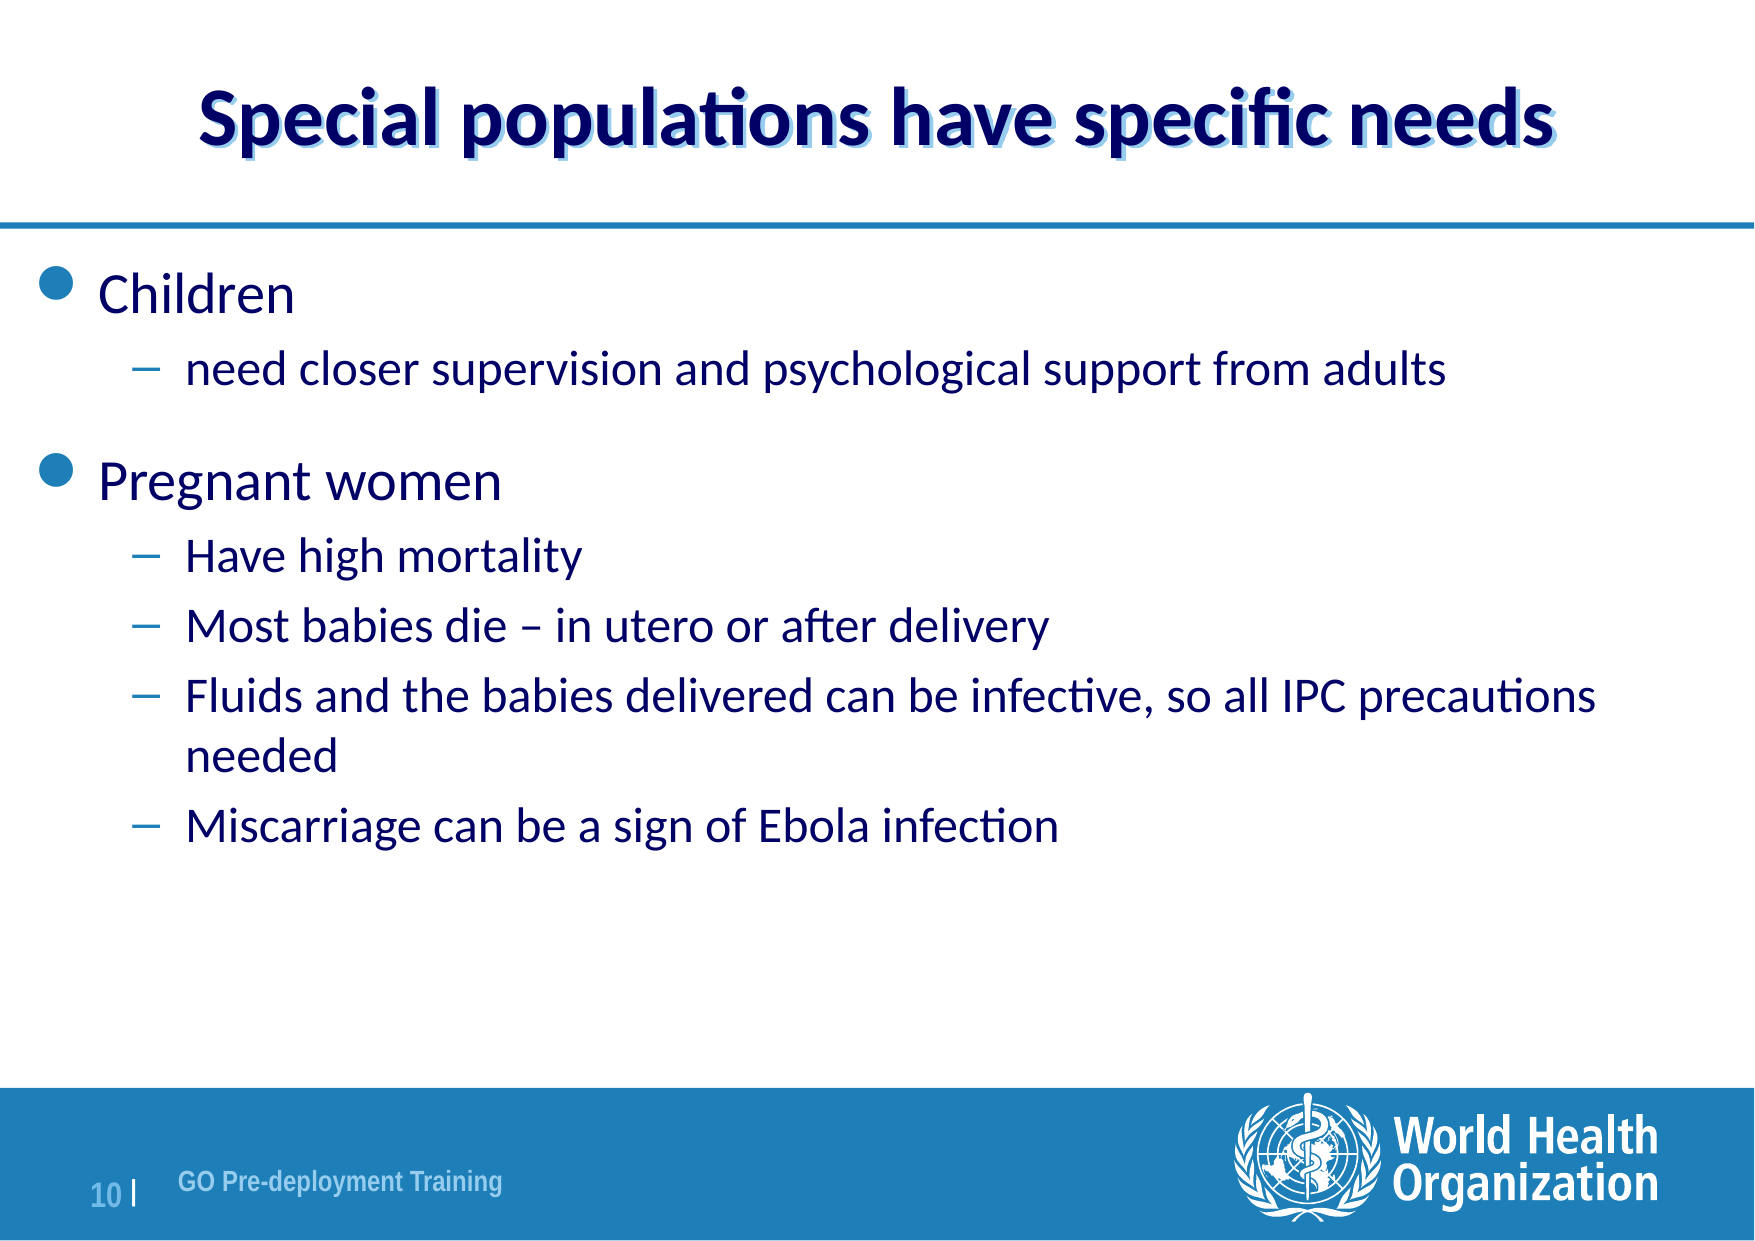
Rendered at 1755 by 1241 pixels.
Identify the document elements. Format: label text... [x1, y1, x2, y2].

title Special populations have specific needs [0, 0, 1755, 224]
list Children need closer supervision and psychological support from adults Pregnant women Have high mortality Most babies die – in utero or after delivery Fluids and the babies delivered can be infective, so all IPC precautions needed Miscarriage can be a sign of Ebola infection [34, 255, 1669, 1039]
